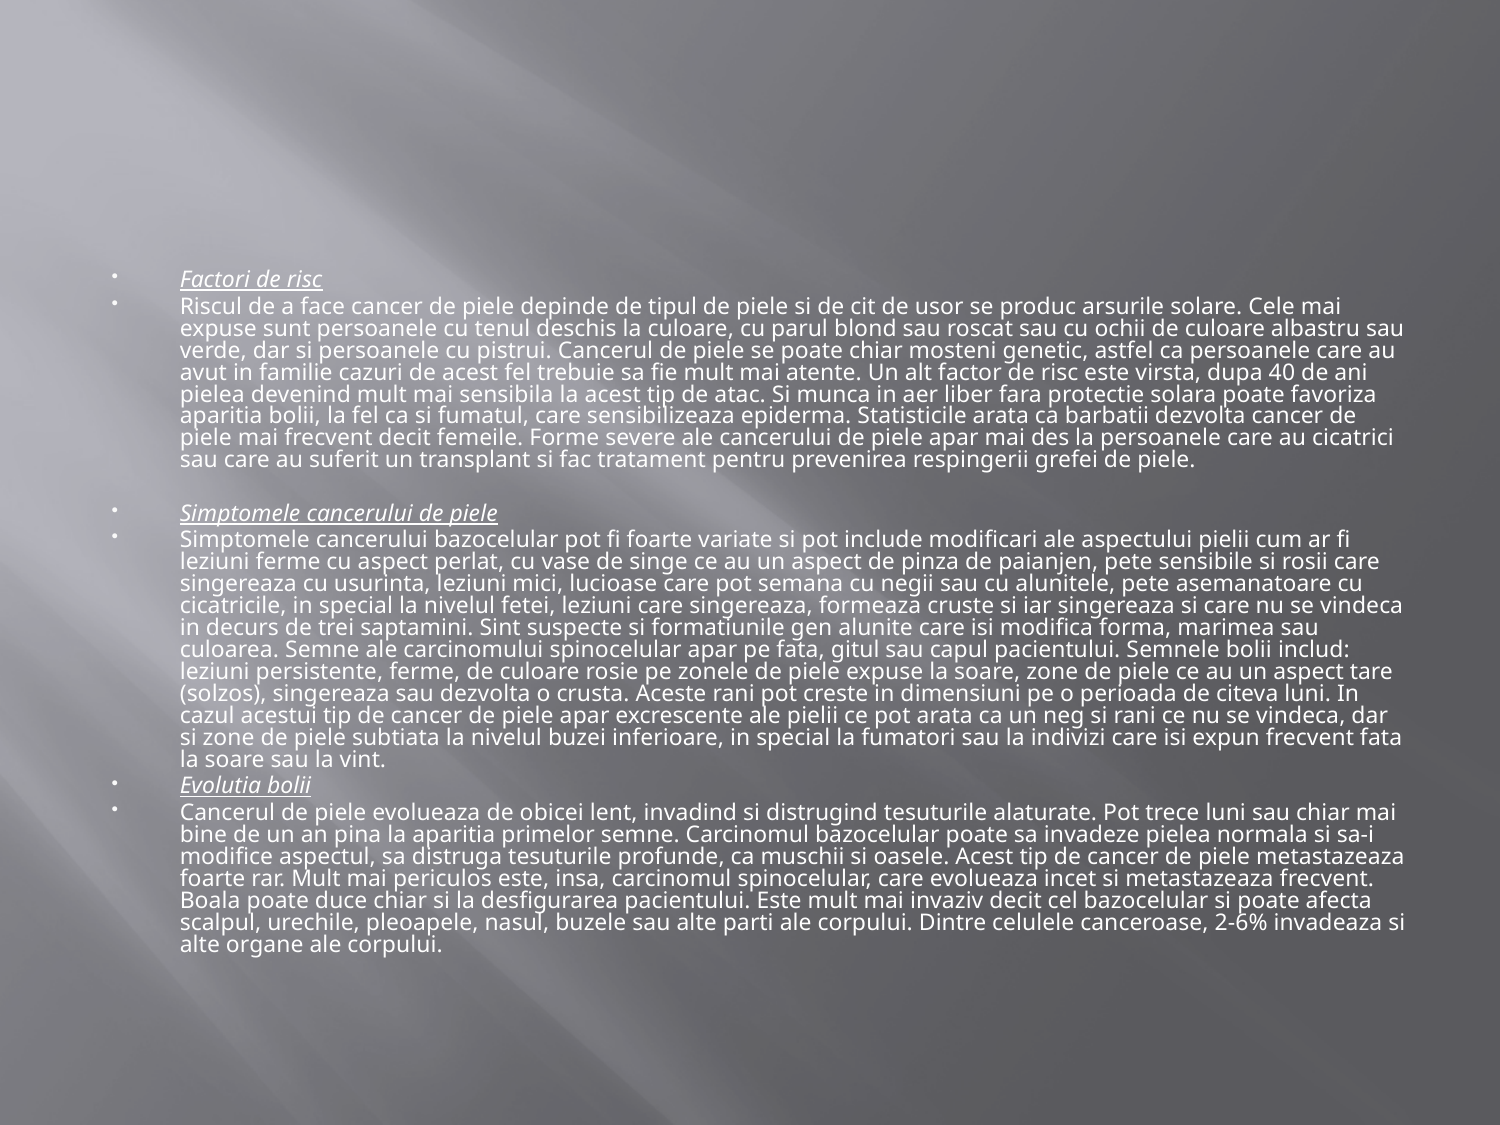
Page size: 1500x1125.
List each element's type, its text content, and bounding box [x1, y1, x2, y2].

list Factori de risc Riscul de a face cancer de piele depinde de tipul de piele si de cit de usor se produc arsurile solare. Cele mai expuse sunt persoanele cu tenul deschis la culoare, cu parul blond sau roscat sau cu ochii de culoare albastru sau verde, dar si persoanele cu pistrui. Cancerul de piele se poate chiar mosteni genetic, astfel ca persoanele care au avut in familie cazuri de acest fel trebuie sa fie mult mai atente. Un alt factor de risc este virsta, dupa 40 de ani pielea devenind mult mai sensibila la acest tip de atac. Si munca in aer liber fara protectie solara poate favoriza aparitia bolii, la fel ca si fumatul, care sensibilizeaza epiderma. Statisticile arata ca barbatii dezvolta cancer de piele mai frecvent decit femeile. Forme severe ale cancerului de piele apar mai des la persoanele care au cicatrici sau care au suferit un transplant si fac tratament pentru prevenirea respingerii grefei de piele. Simptomele cancerului de piele Simptomele cancerului bazocelular pot fi foarte variate si pot include modificari ale aspectului pielii cum ar fi leziuni ferme cu aspect perlat, cu vase de singe ce au un aspect de pinza de paianjen, pete sensibile si rosii care singereaza cu usurinta, leziuni mici, lucioase care pot semana cu negii sau cu alunitele, pete asemanatoare cu cicatricile, in special la nivelul fetei, leziuni care singereaza, formeaza cruste si iar singereaza si care nu se vindeca in decurs de trei saptamini. Sint suspecte si formatiunile gen alunite care isi modifica forma, marimea sau culoarea. Semne ale carcinomului spinocelular apar pe fata, gitul sau capul pacientului. Semnele bolii includ: leziuni persistente, ferme, de culoare rosie pe zonele de piele expuse la soare, zone de piele ce au un aspect tare (solzos), singereaza sau dezvolta o crusta. Aceste rani pot creste in dimensiuni pe o perioada de citeva luni. In cazul acestui tip de cancer de piele apar excrescente ale pielii ce pot arata ca un neg si rani ce nu se vindeca, dar si zone de piele subtiata la nivelul buzei inferioare, in special la fumatori sau la indivizi care isi expun frecvent fata la soare sau la vint. Evolutia bolii Cancerul de piele evolueaza de obicei lent, invadind si distrugind tesuturile alaturate. Pot trece luni sau chiar mai bine de un an pina la aparitia primelor semne. Carcinomul bazocelular poate sa invadeze pielea normala si sa-i modifice aspectul, sa distruga tesuturile profunde, ca muschii si oasele. Acest tip de cancer de piele metastazeaza foarte rar. Mult mai periculos este, insa, carcinomul spinocelular, care evolueaza incet si metastazeaza frecvent. Boala poate duce chiar si la desfigurarea pacientului. Este mult mai invaziv decit cel bazocelular si poate afecta scalpul, urechile, pleoapele, nasul, buzele sau alte parti ale corpului. Dintre celulele canceroase, 2-6% invadeaza si alte organe ale corpului. [74, 262, 1426, 1036]
